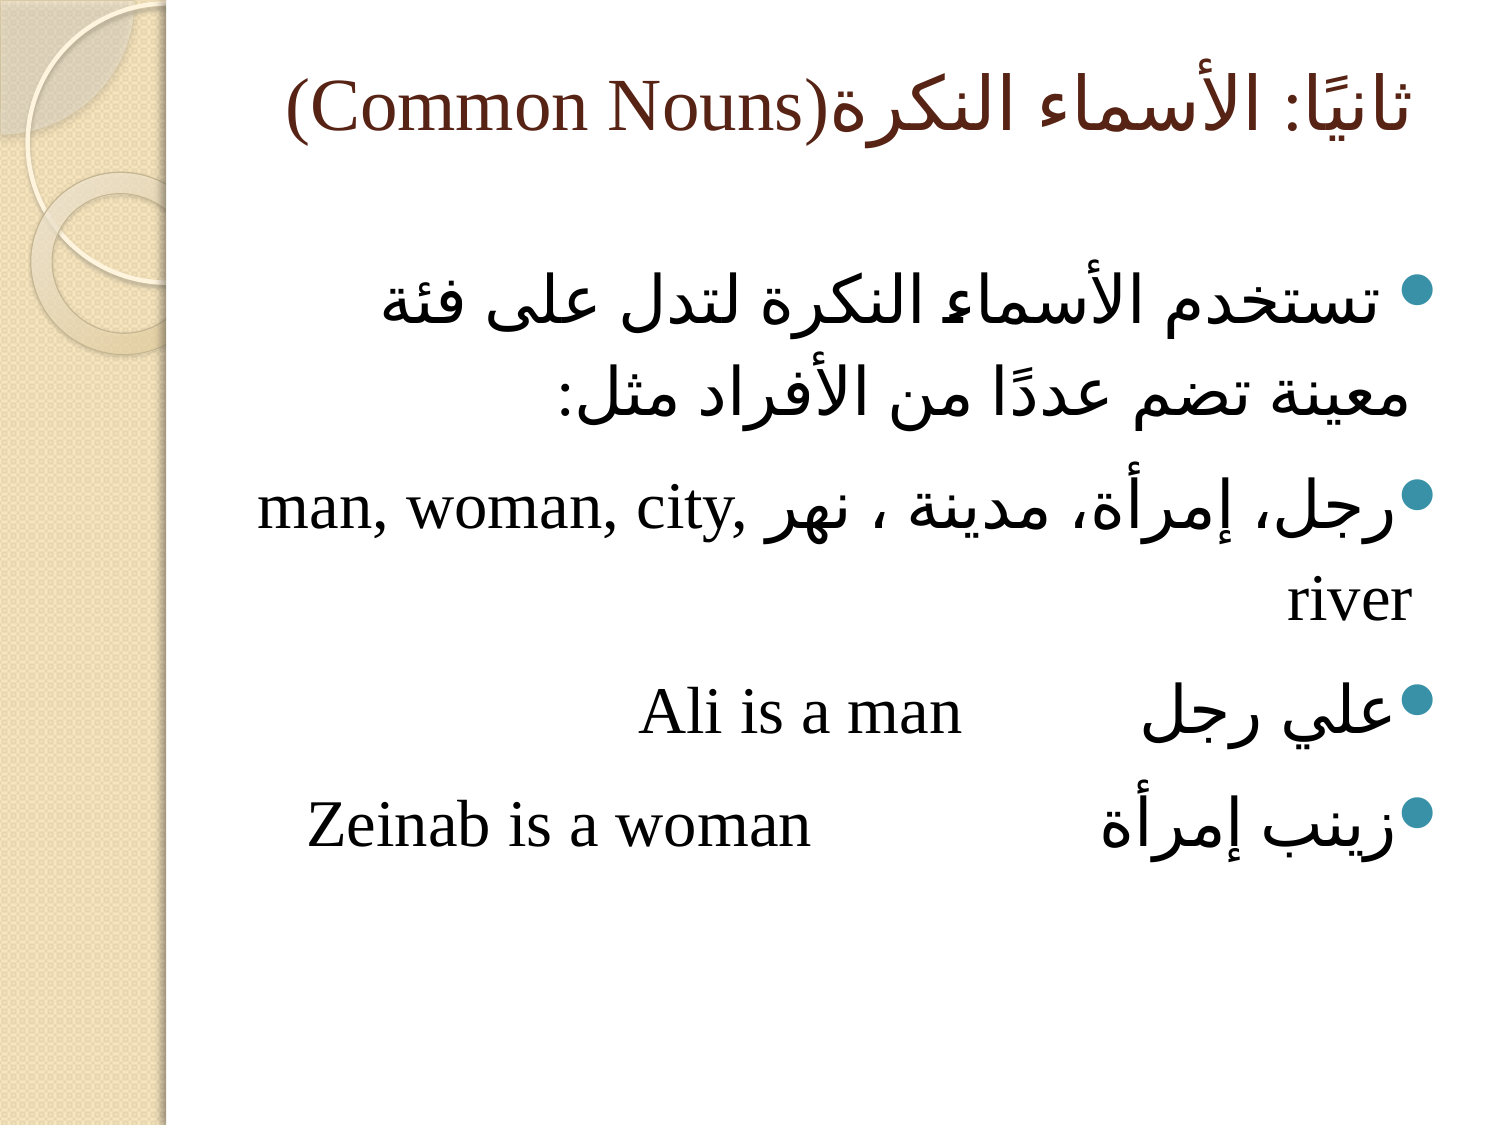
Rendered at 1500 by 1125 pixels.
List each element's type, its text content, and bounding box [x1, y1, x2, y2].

title ثانيًا: الأسماء النكرة (Common Nouns) [235, 45, 1466, 233]
list تستخدم الأسماء النكرة لتدل على فئة معينة تضم عددًا من الأفراد مثل: رجل، إمرأة، مدينة ، نهر man, woman, city, river علي رجل Ali is a man زينب إمرأة Zeinab is a woman [235, 237, 1466, 1025]
